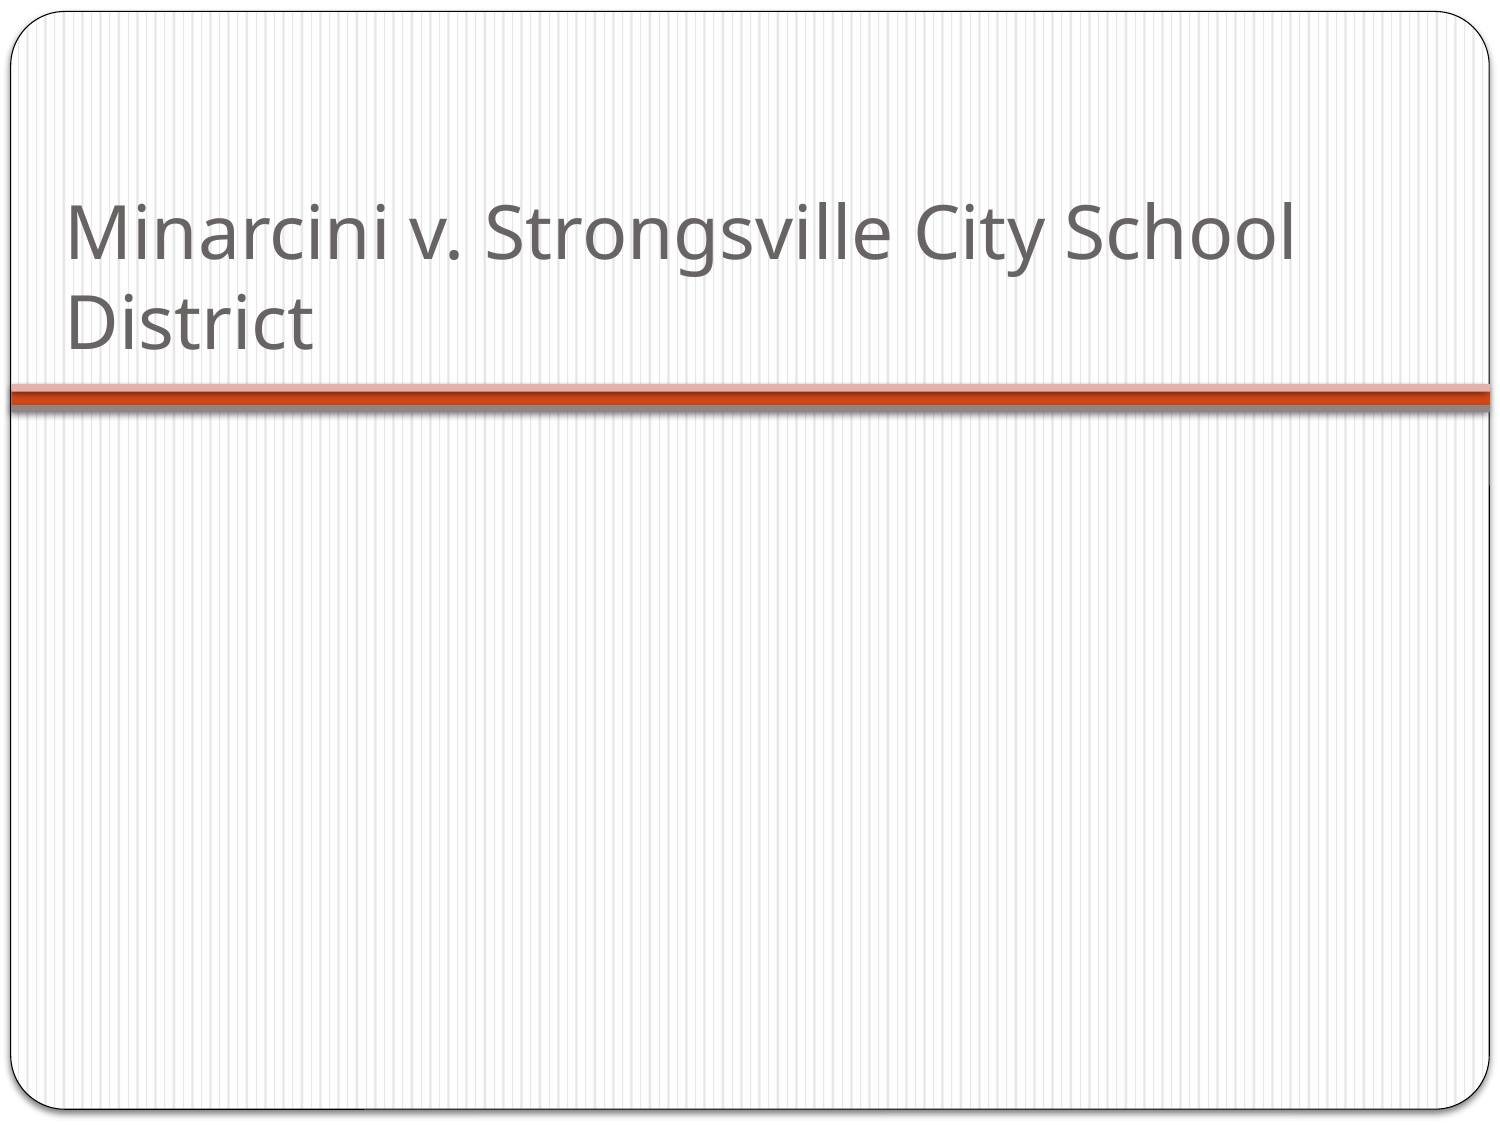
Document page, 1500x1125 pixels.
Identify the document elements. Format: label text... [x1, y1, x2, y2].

title Minarcini v. Strongsville City School District [50, 156, 1438, 380]
